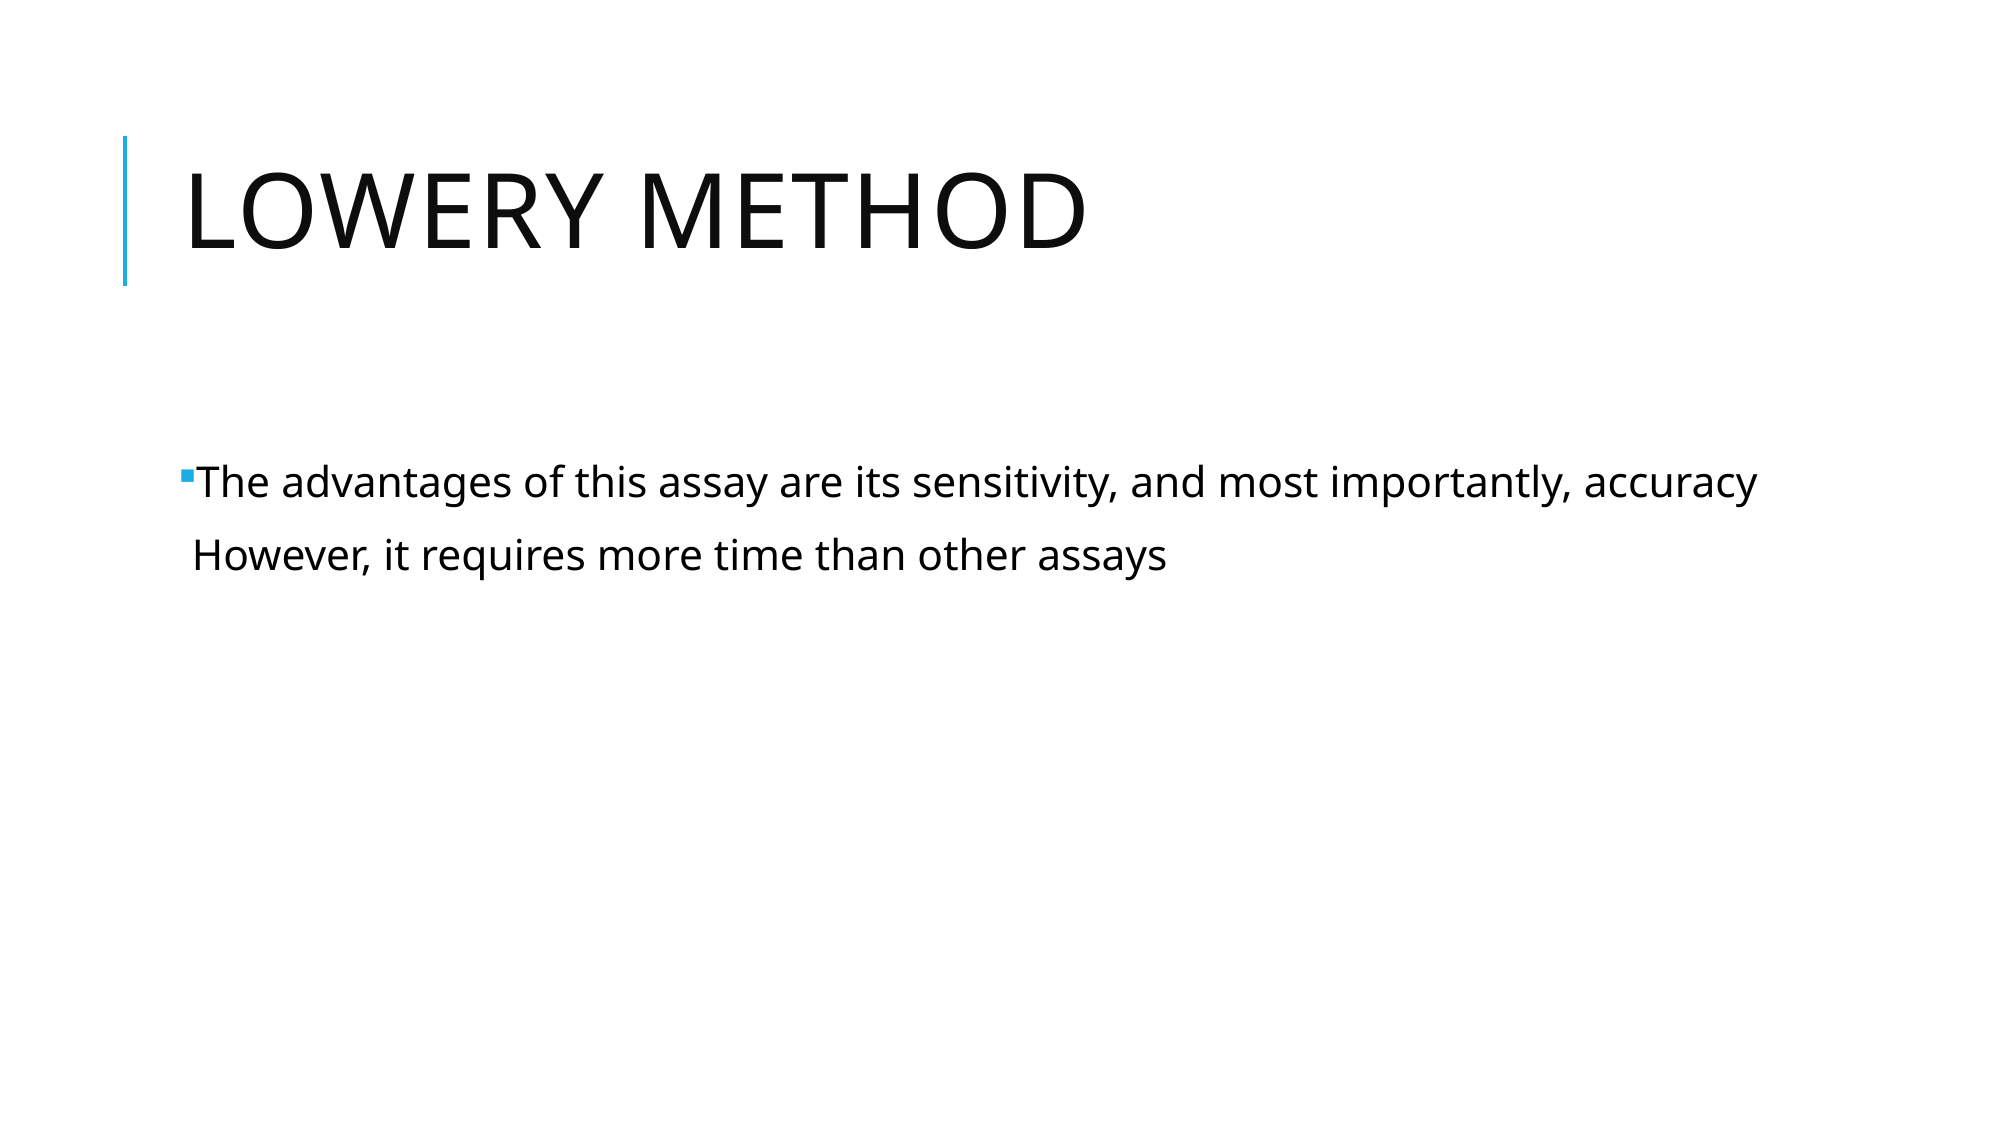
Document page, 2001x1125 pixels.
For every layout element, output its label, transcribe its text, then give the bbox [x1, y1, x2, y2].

title Lowery Method [168, 96, 1763, 342]
list The advantages of this assay are its sensitivity, and most importantly, accuracy However, it requires more time than other assays [170, 375, 1783, 633]
